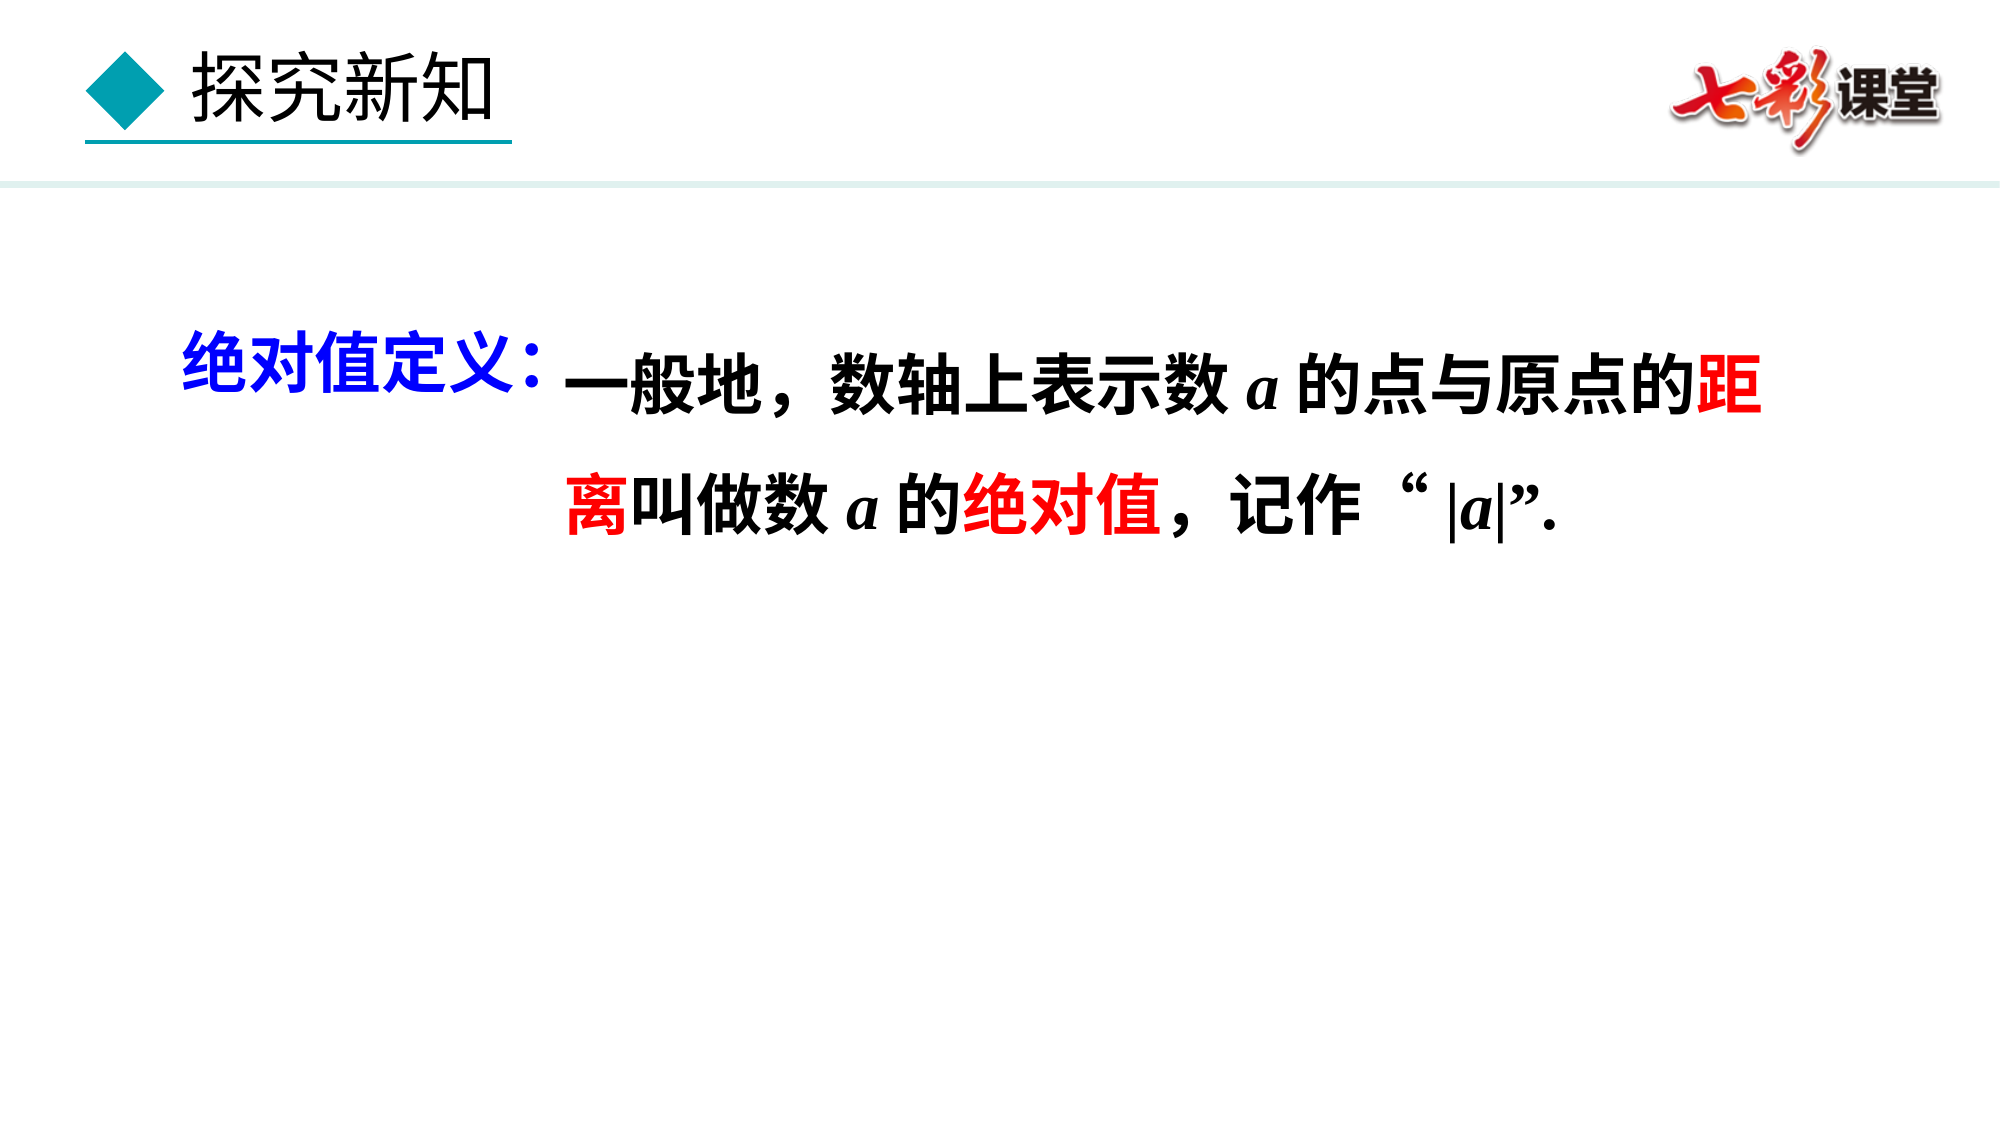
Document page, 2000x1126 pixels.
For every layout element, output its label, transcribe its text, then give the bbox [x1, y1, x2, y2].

text_box 绝对值定义： [161, 311, 640, 411]
text_box 一般地，数轴上表示数a的点与原点的距离叫做数a的绝对值，记作“|a|”. [543, 292, 1848, 553]
picture [1666, 42, 1948, 157]
